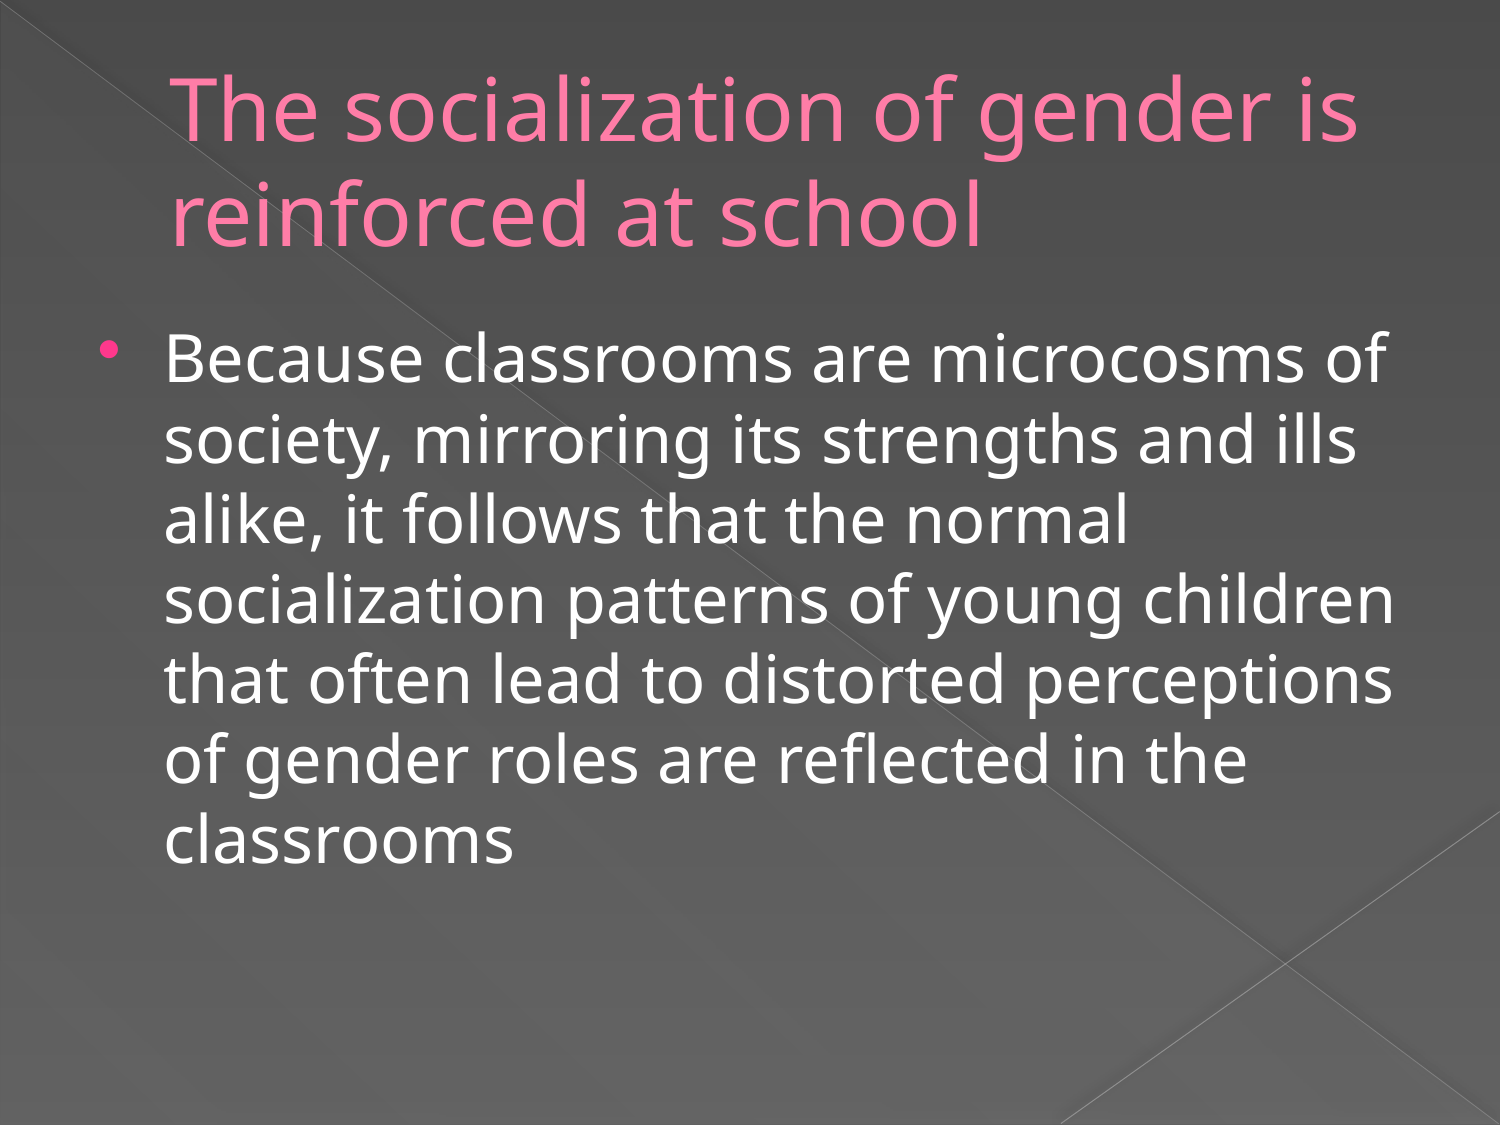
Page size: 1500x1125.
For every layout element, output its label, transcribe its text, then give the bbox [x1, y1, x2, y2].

list Because classrooms are microcosms of society, mirroring its strengths and ills alike, it follows that the normal socialization patterns of young children that often lead to distorted perceptions of gender roles are reflected in the classrooms [75, 308, 1425, 1059]
title The socialization of gender is reinforced at school [75, 43, 1425, 274]
